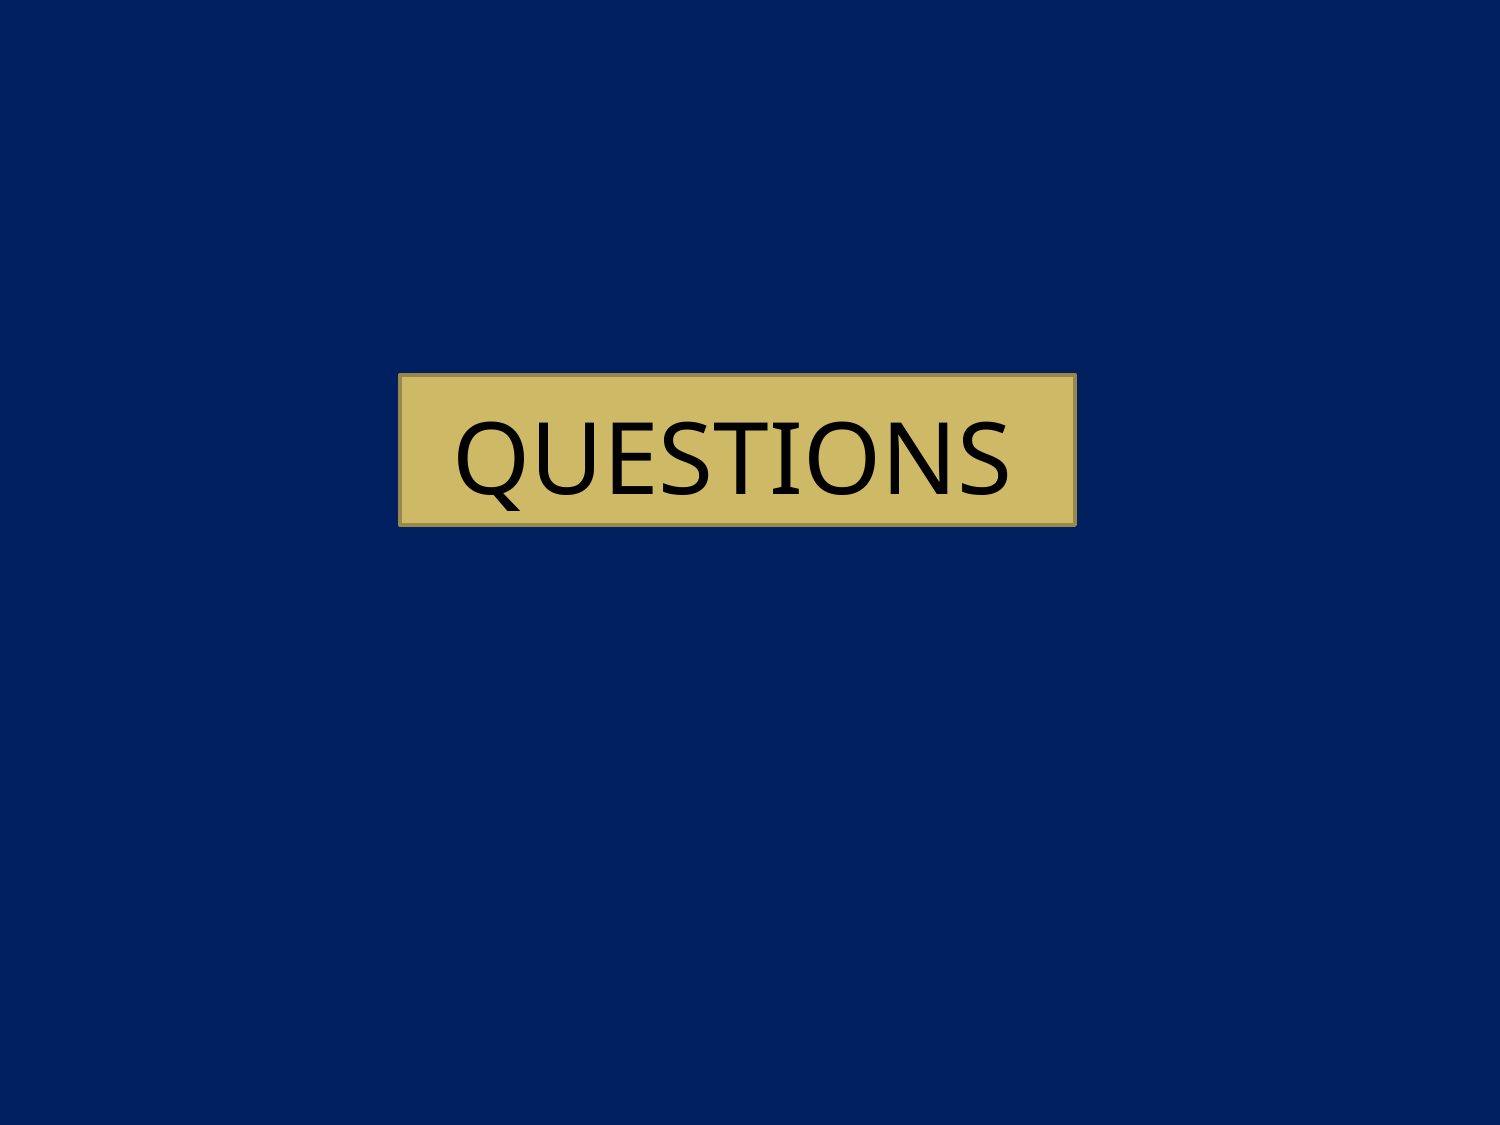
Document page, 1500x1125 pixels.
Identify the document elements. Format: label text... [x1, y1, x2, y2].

text_box QUESTIONS [437, 387, 1028, 523]
text_box [398, 373, 1077, 527]
